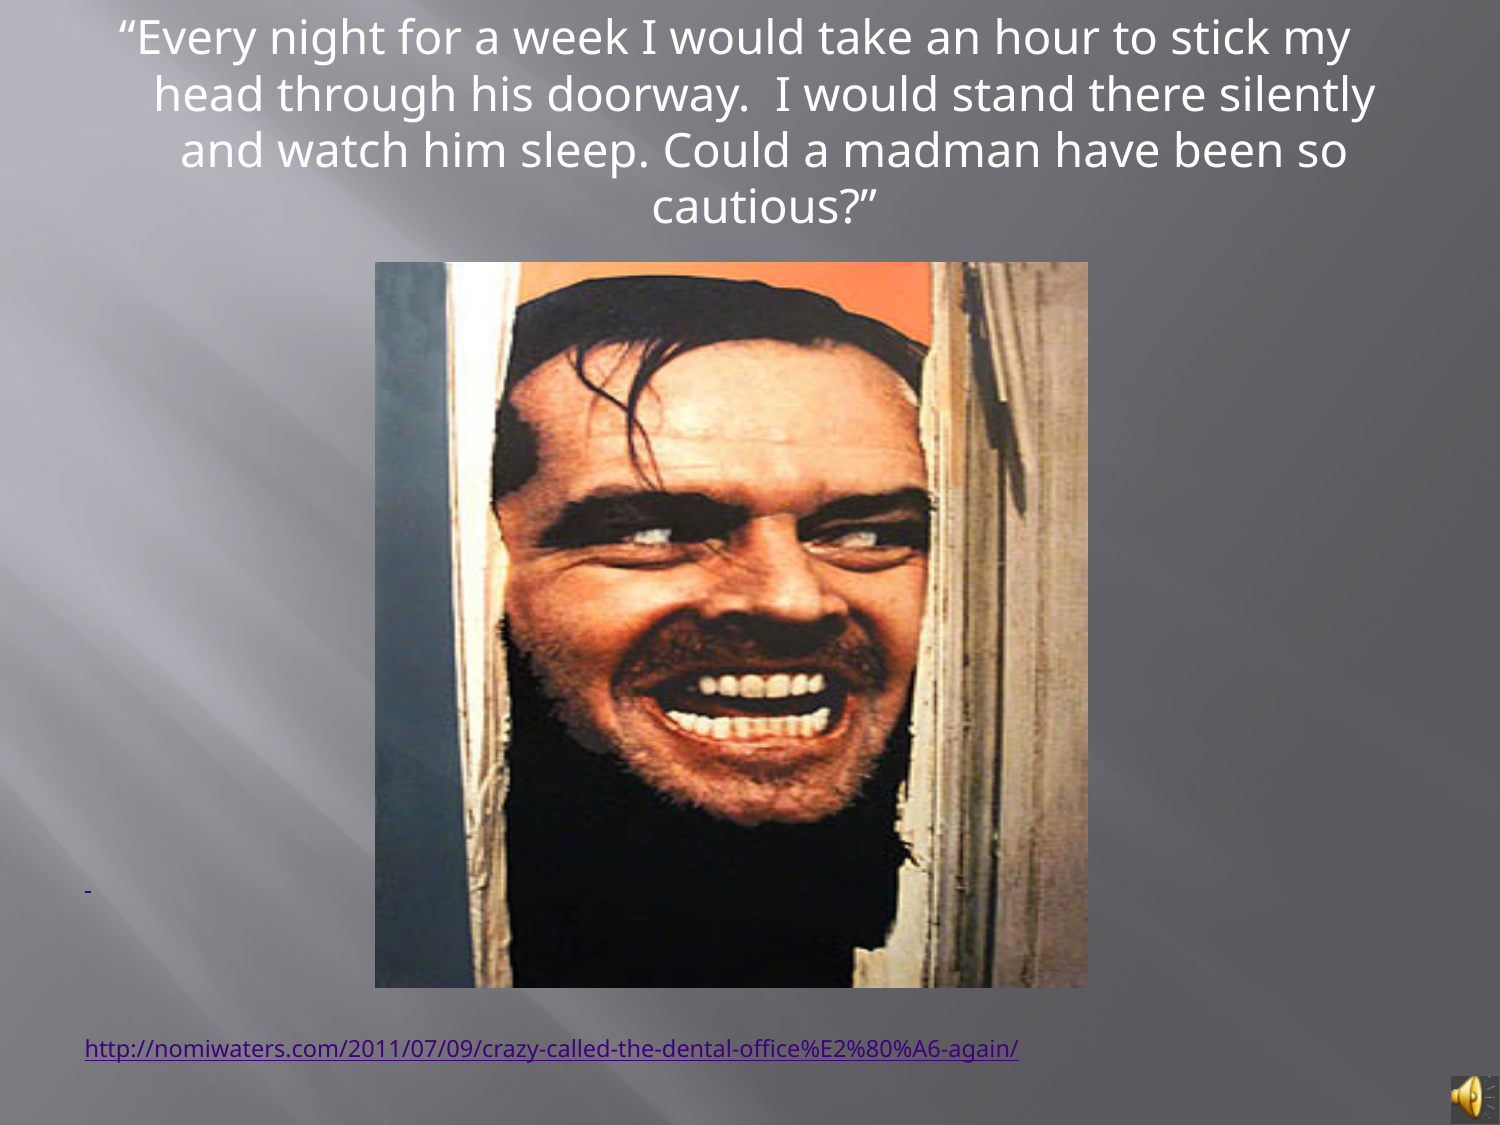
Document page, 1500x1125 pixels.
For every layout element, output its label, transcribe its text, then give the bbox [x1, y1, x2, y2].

list “Every night for a week I would take an hour to stick my head through his doorway. I would stand there silently and watch him sleep. Could a madman have been so cautious?” http://nomiwaters.com/2011/07/09/crazy-called-the-dental-office%E2%80%A6-again/ [50, 0, 1400, 1088]
picture [374, 262, 1088, 988]
picture [1449, 1074, 1500, 1125]
